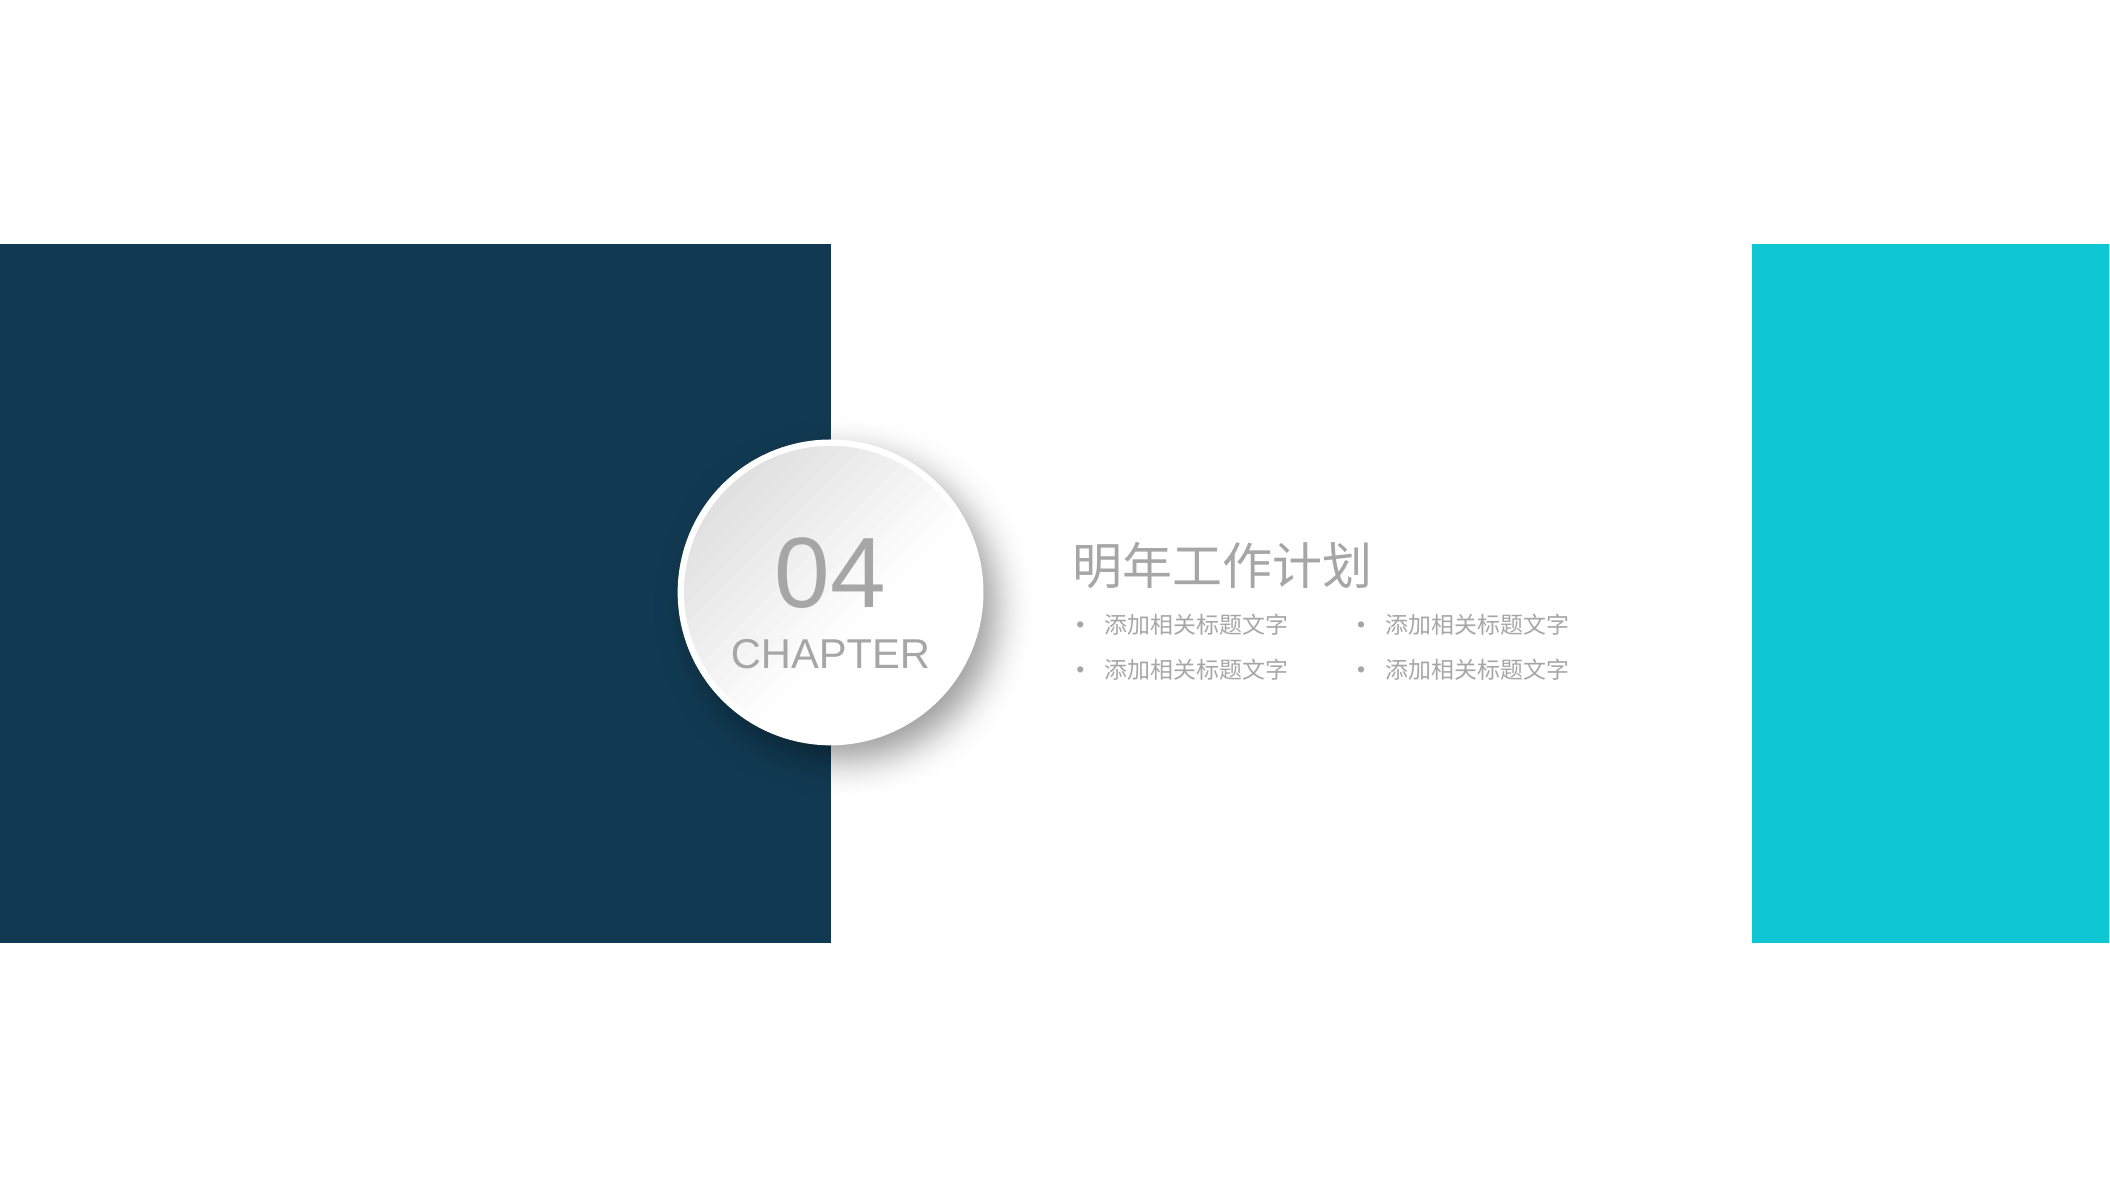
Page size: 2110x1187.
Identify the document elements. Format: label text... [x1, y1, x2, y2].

text_box [679, 441, 982, 744]
text_box [1751, 243, 2110, 943]
text_box [0, 243, 832, 943]
text_box 04 CHAPTER [706, 507, 955, 678]
text_box 明年工作计划 [1072, 534, 1595, 595]
text_box 添加相关标题文字 [1061, 648, 1304, 691]
text_box 添加相关标题文字 [1342, 648, 1585, 691]
text_box 添加相关标题文字 [1061, 603, 1304, 646]
text_box 添加相关标题文字 [1342, 603, 1585, 646]
